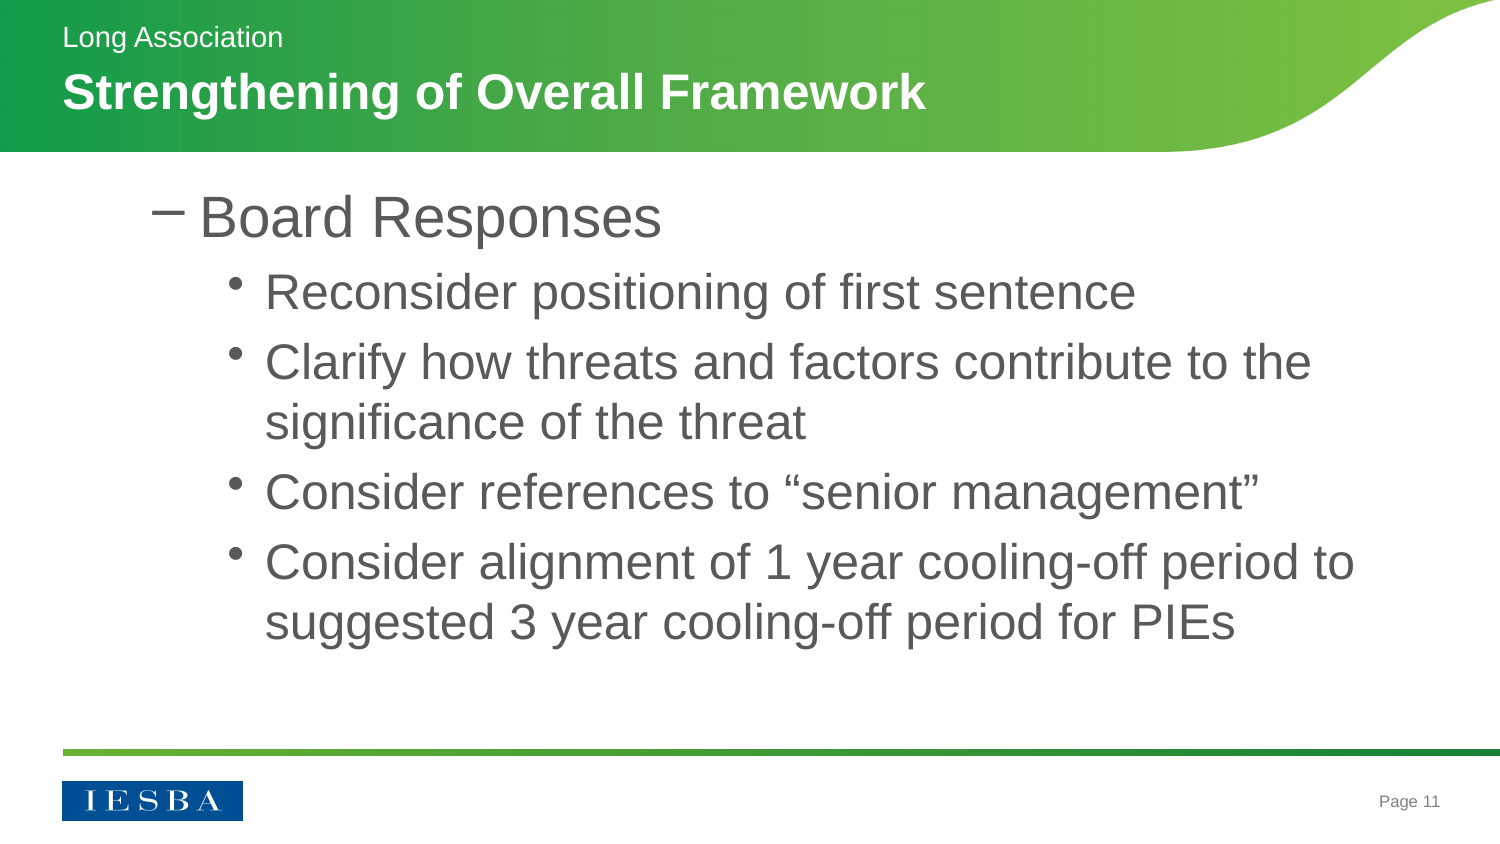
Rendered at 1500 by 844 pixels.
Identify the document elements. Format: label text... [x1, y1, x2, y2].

picture [0, 0, 1497, 152]
subtitle Long Association [62, 18, 500, 47]
title Strengthening of Overall Framework [62, 56, 1300, 122]
list Board Responses Reconsider positioning of first sentence Clarify how threats and factors contribute to the significance of the threat Consider references to “senior management” Consider alignment of 1 year cooling-off period to suggested 3 year cooling-off period for PIEs [62, 171, 1450, 760]
picture [62, 781, 243, 821]
